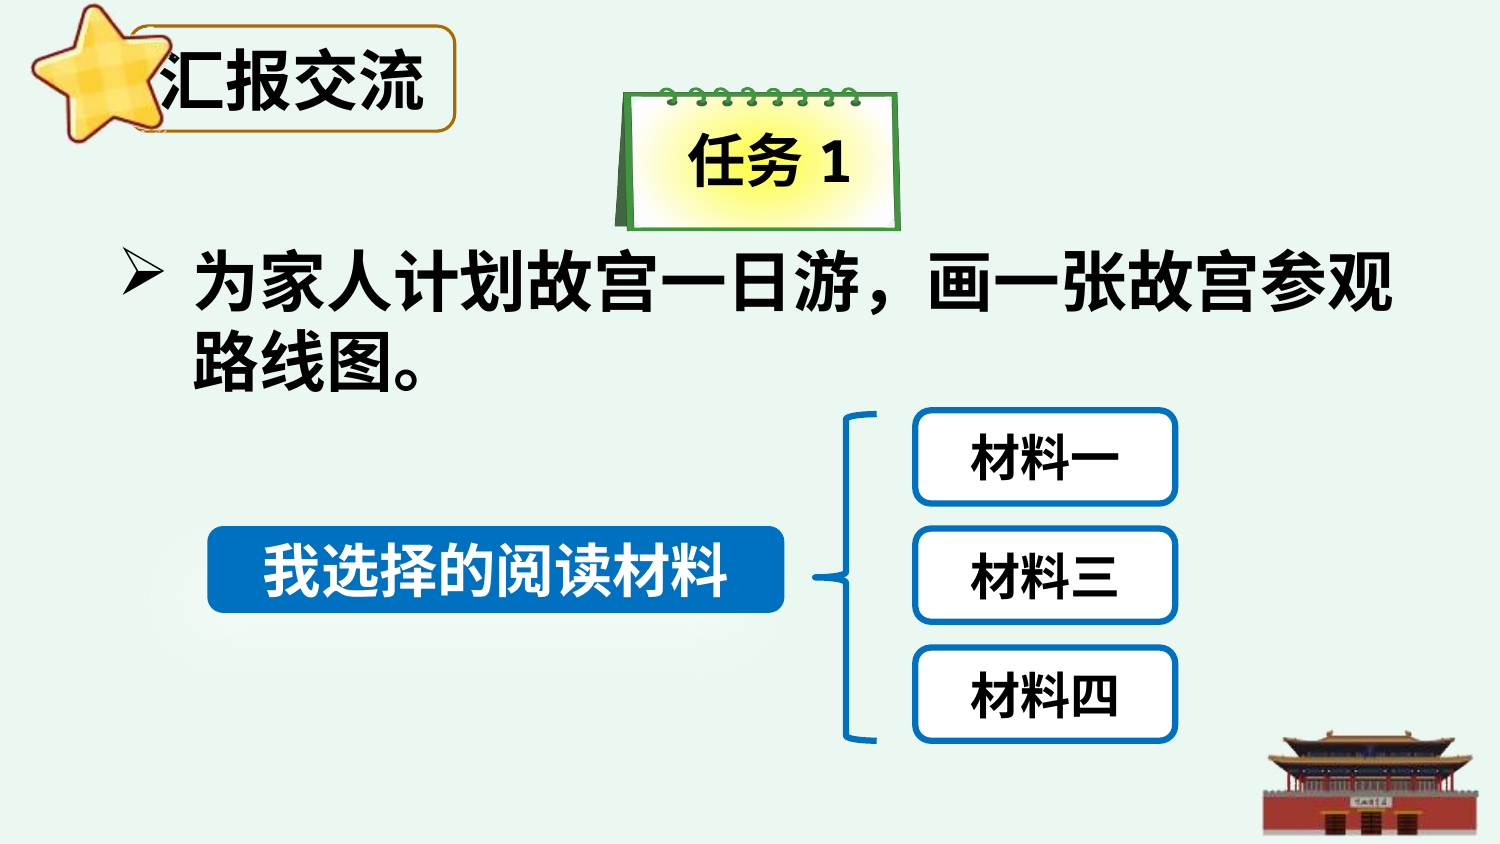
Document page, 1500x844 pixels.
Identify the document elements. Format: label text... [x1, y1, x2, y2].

text_box 材料三 [913, 526, 1178, 624]
text_box 材料一 [913, 408, 1178, 506]
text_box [609, 85, 904, 234]
text_box 我选择的阅读材料 [207, 526, 785, 613]
text_box 为家人计划故宫一日游，画一张故宫参观路线图。 [103, 232, 1438, 407]
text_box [5, 0, 455, 163]
text_box 材料四 [913, 645, 1178, 743]
picture [1253, 725, 1484, 838]
text_box [814, 413, 877, 742]
